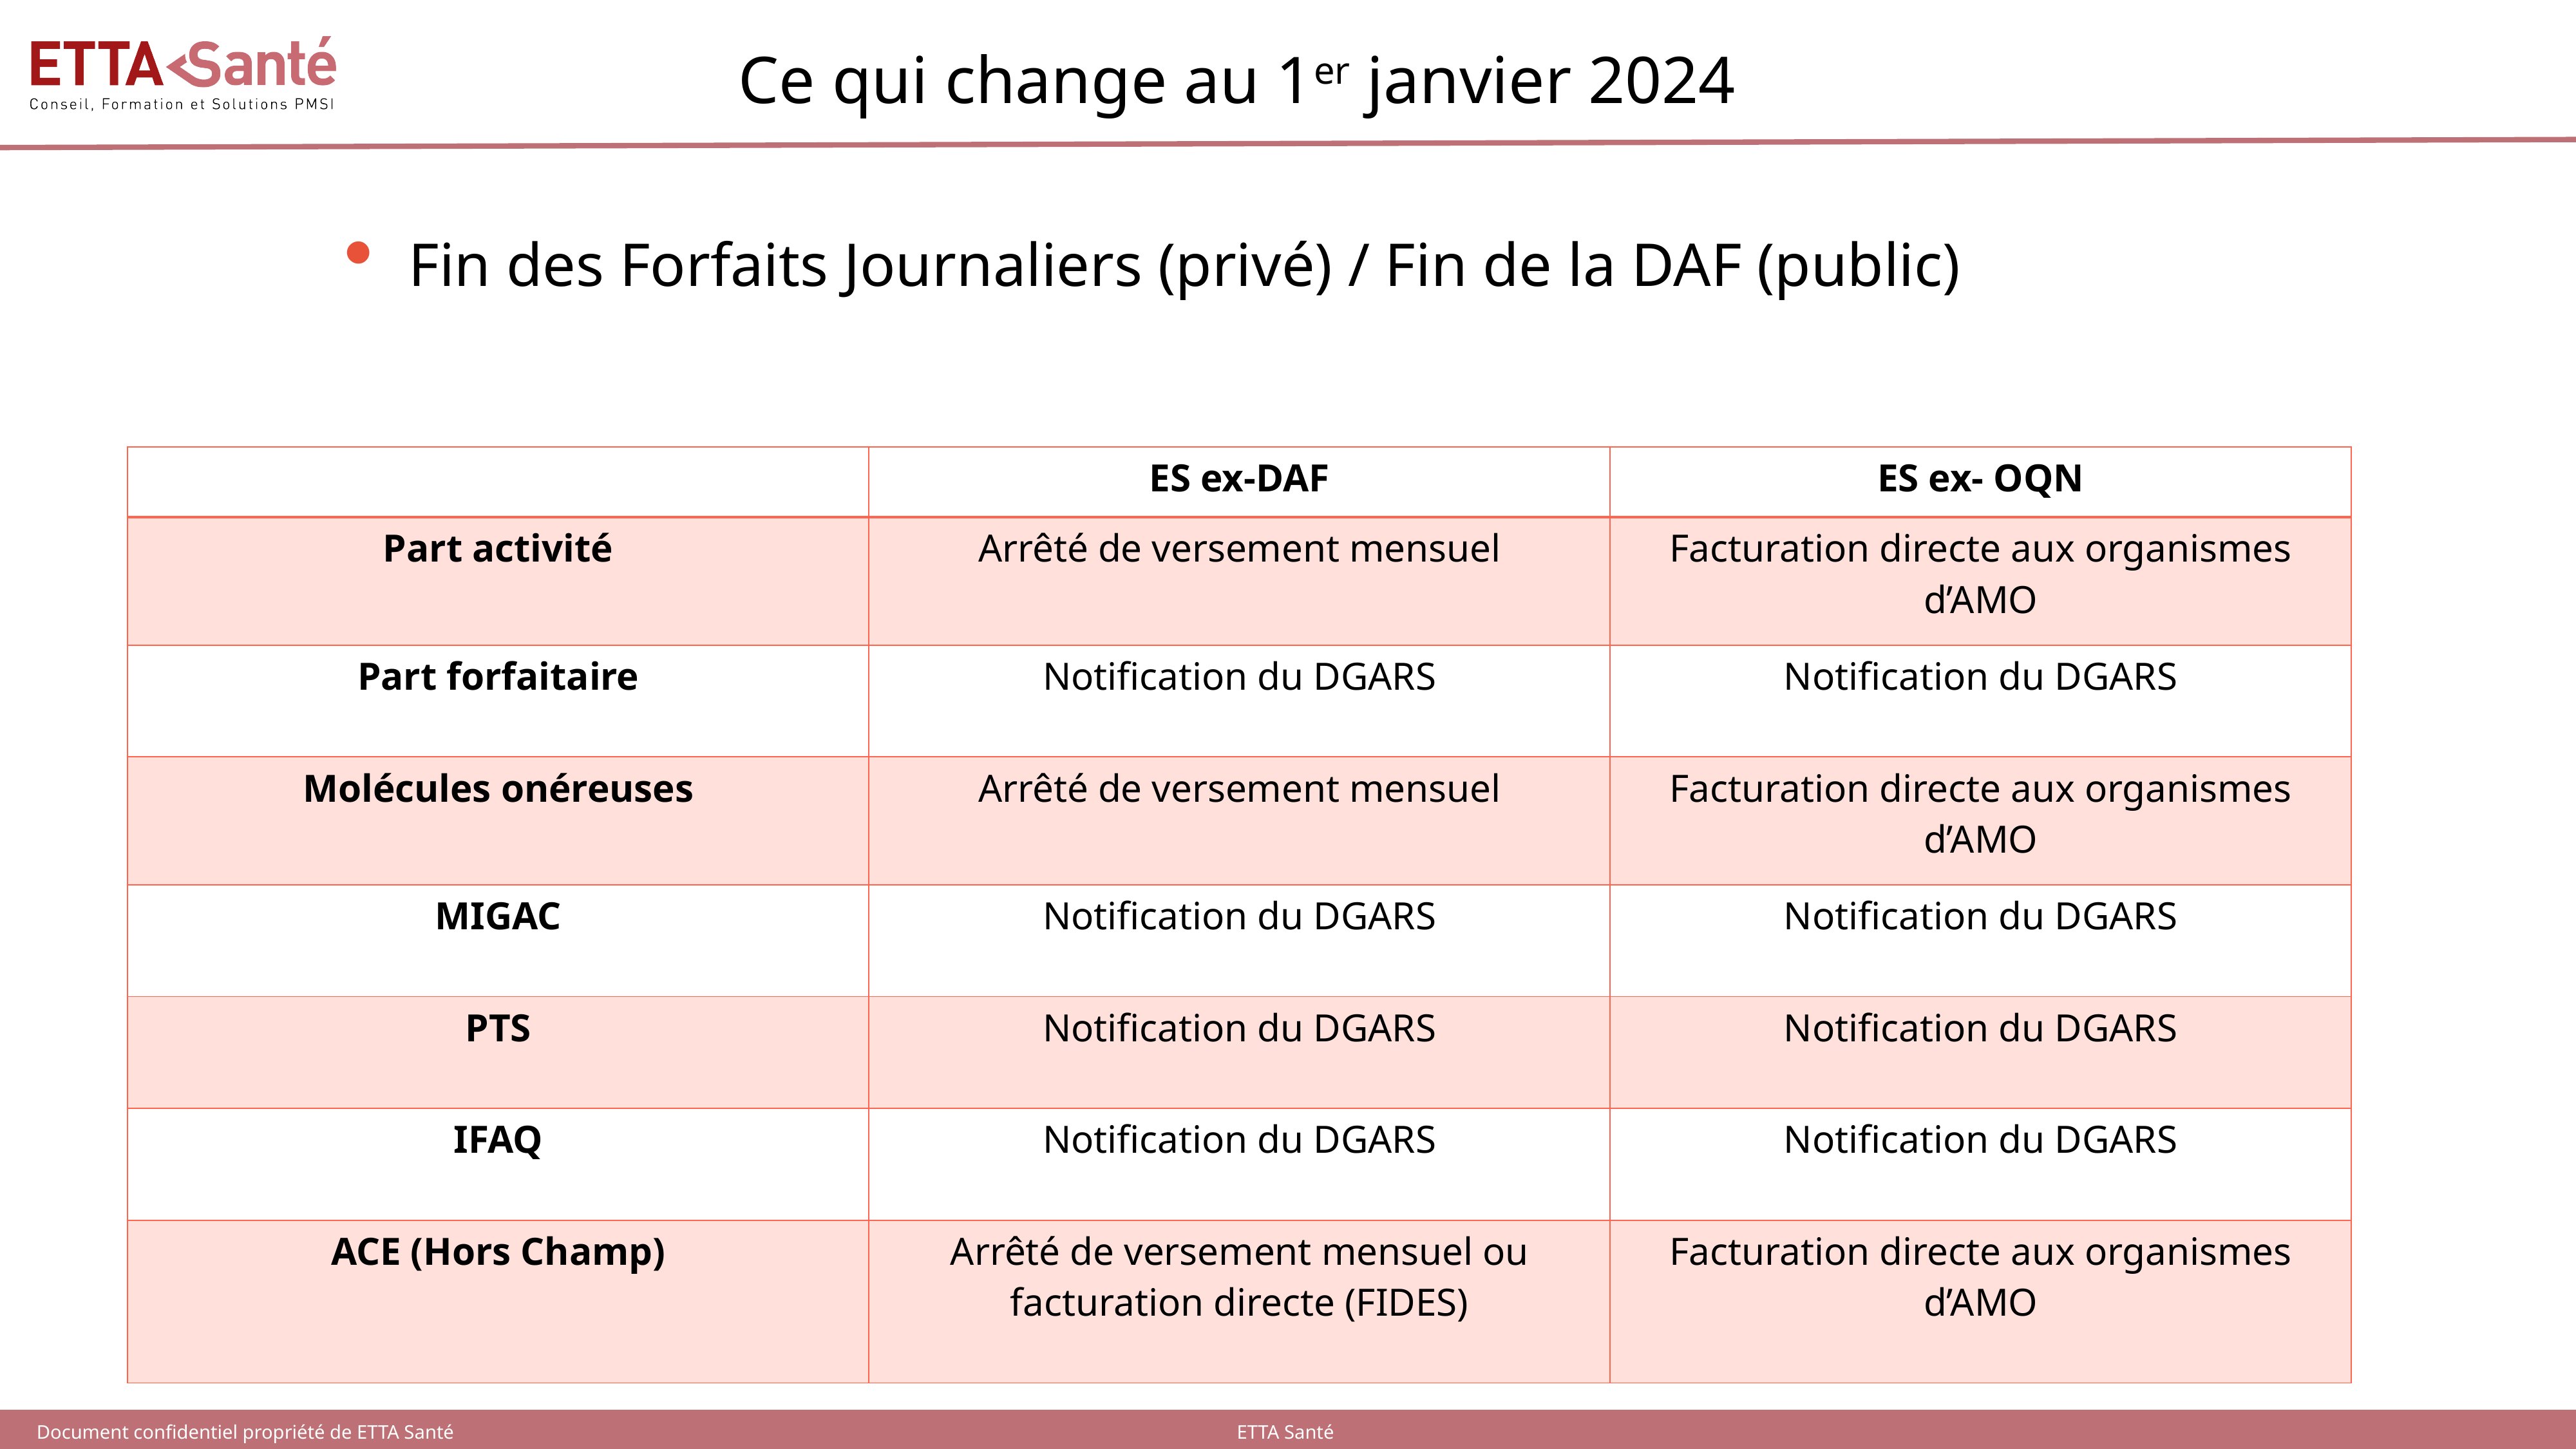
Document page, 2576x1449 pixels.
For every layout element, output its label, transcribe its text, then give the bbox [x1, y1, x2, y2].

table_cell Notification du DGARS [869, 1109, 1609, 1220]
table_cell IFAQ [128, 1109, 868, 1220]
table_cell Notification du DGARS [869, 646, 1609, 756]
table_cell Facturation directe aux organismes d’AMO [1611, 1221, 2351, 1383]
table_cell MIGAC [128, 886, 868, 996]
table_cell Part forfaitaire [128, 646, 868, 756]
table_cell Part activité [128, 518, 868, 645]
table_header ES ex-DAF [869, 448, 1609, 516]
table_cell Arrêté de versement mensuel [869, 757, 1609, 884]
table_cell Arrêté de versement mensuel ou facturation directe (FIDES) [869, 1221, 1609, 1383]
table_cell Notification du DGARS [869, 886, 1609, 996]
table_cell PTS [128, 997, 868, 1108]
table_cell Notification du DGARS [869, 997, 1609, 1108]
list Fin des Forfaits Journaliers (privé) / Fin de la DAF (public) [334, 222, 2535, 1197]
table_cell Notification du DGARS [1611, 646, 2351, 756]
picture [29, 36, 336, 113]
table_cell Notification du DGARS [1611, 886, 2351, 996]
table_cell Notification du DGARS [1611, 1109, 2351, 1220]
table_header ES ex- OQN [1611, 448, 2351, 516]
table_cell Facturation directe aux organismes d’AMO [1611, 757, 2351, 884]
table_cell Arrêté de versement mensuel [869, 518, 1609, 645]
table_cell Facturation directe aux organismes d’AMO [1611, 518, 2351, 645]
table_cell ACE (Hors Champ) [128, 1221, 868, 1383]
table_cell Molécules onéreuses [128, 757, 868, 884]
title Ce qui change au 1er janvier 2024 [516, 9, 1958, 147]
table_cell Notification du DGARS [1611, 997, 2351, 1108]
table_header [128, 448, 868, 516]
